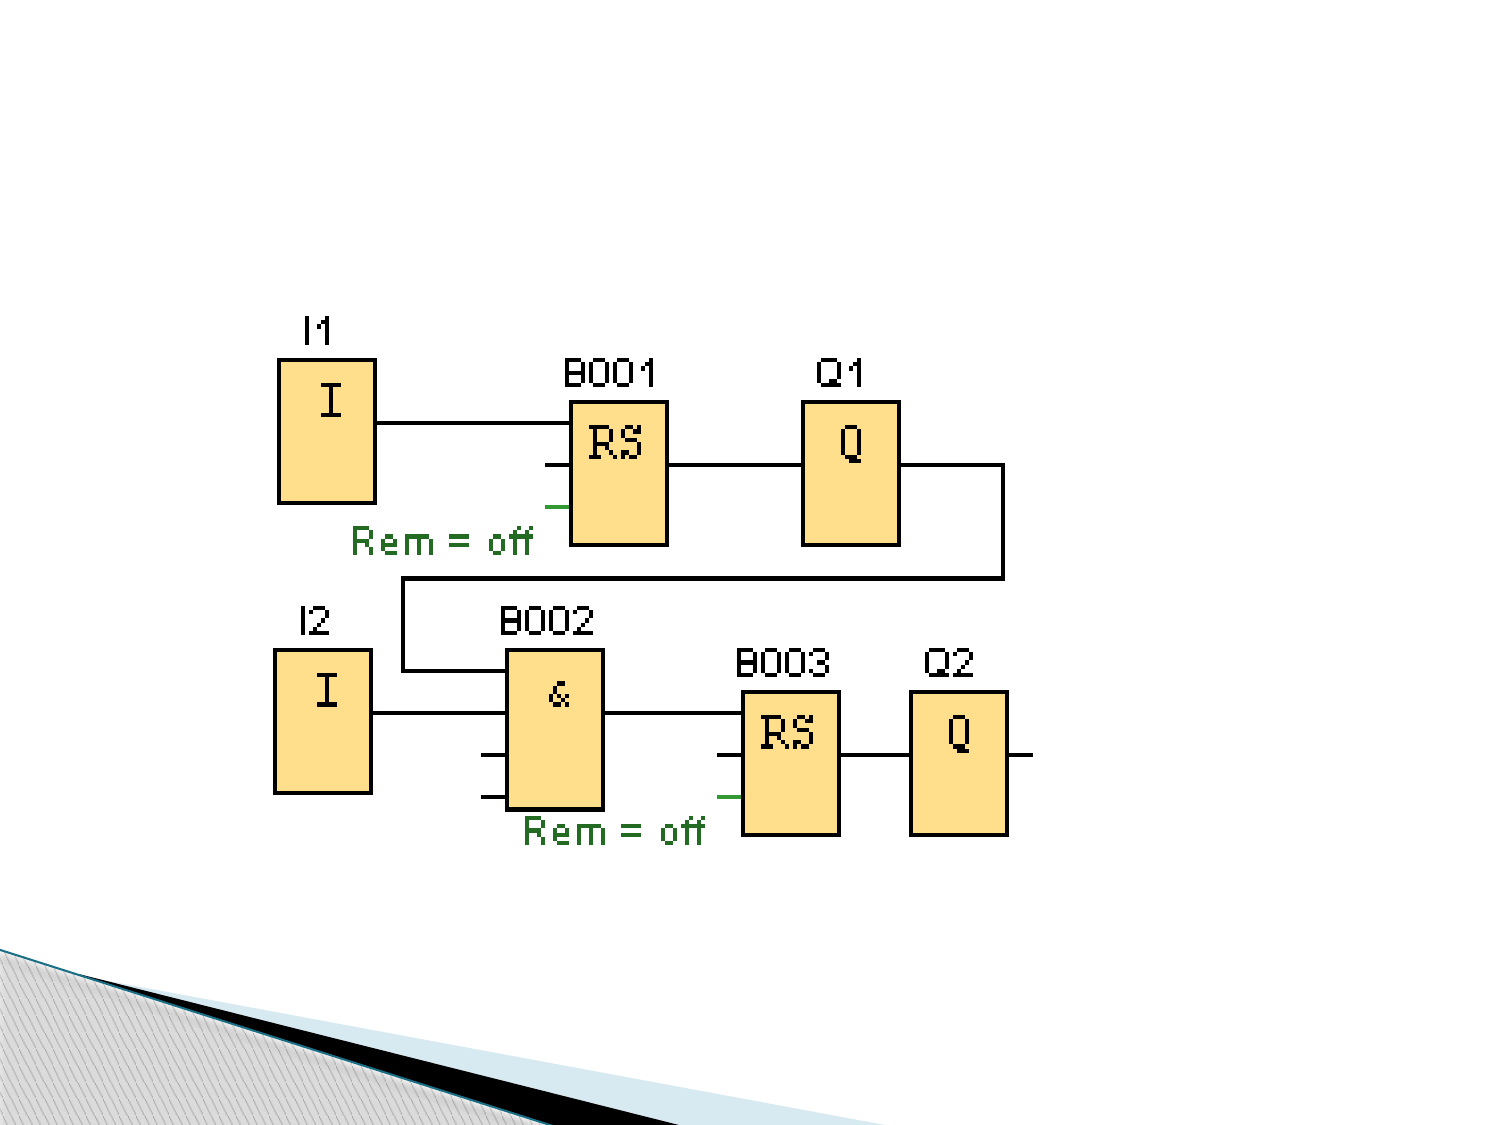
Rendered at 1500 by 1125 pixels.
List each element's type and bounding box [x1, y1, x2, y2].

picture [237, 287, 1051, 876]
